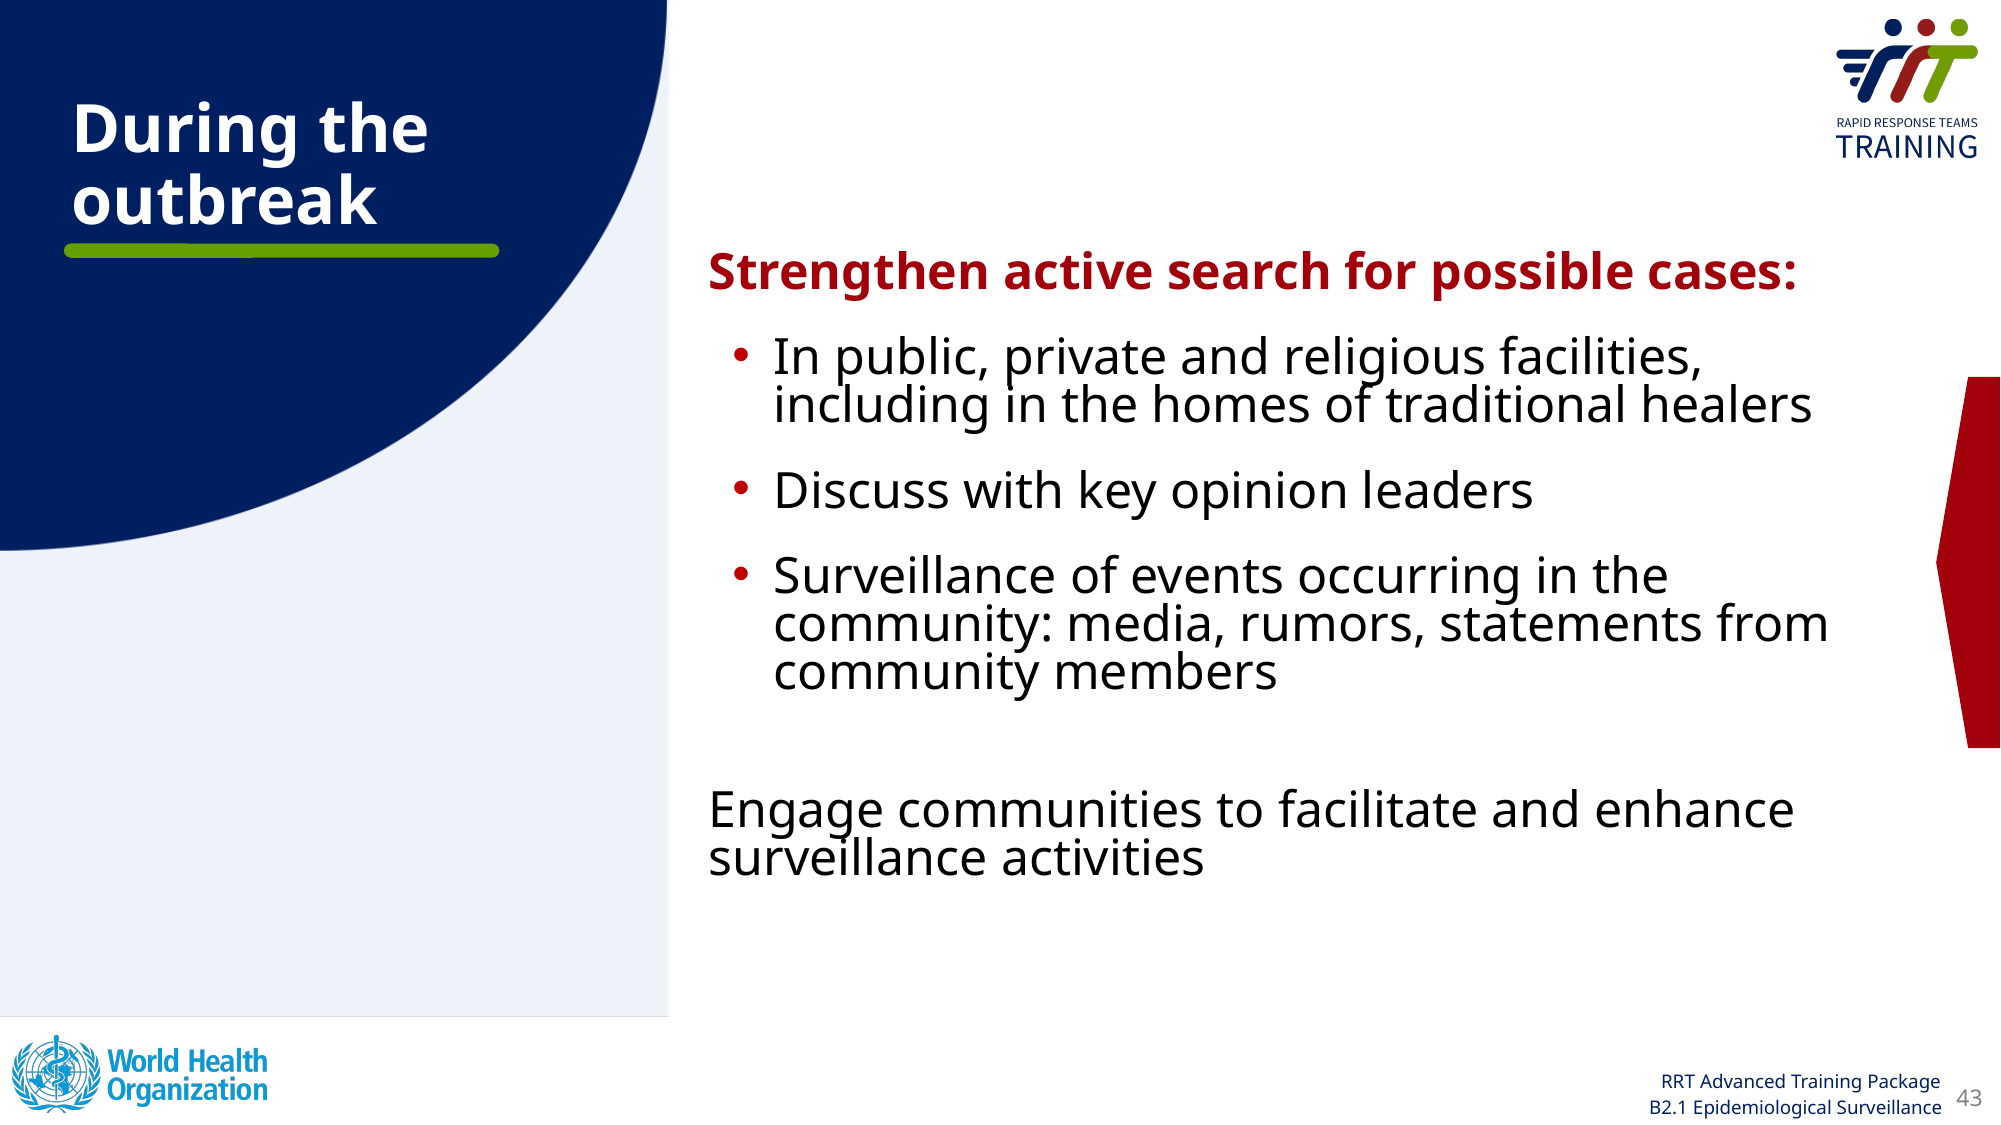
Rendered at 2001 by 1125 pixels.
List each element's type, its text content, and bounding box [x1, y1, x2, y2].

title During the outbreak [63, 87, 600, 232]
picture [58, 1050, 64, 1058]
picture [12, 1035, 267, 1113]
picture [1835, 19, 1978, 167]
picture [12, 1083, 48, 1113]
picture [0, 0, 669, 1018]
list Strengthen active search for possible cases: In public, private and religious facilities, including in the homes of traditional healers Discuss with key opinion leaders Surveillance of events occurring in the community: media, rumors, statements from community members Engage communities to facilitate and enhance surveillance activities [700, 243, 1937, 1049]
